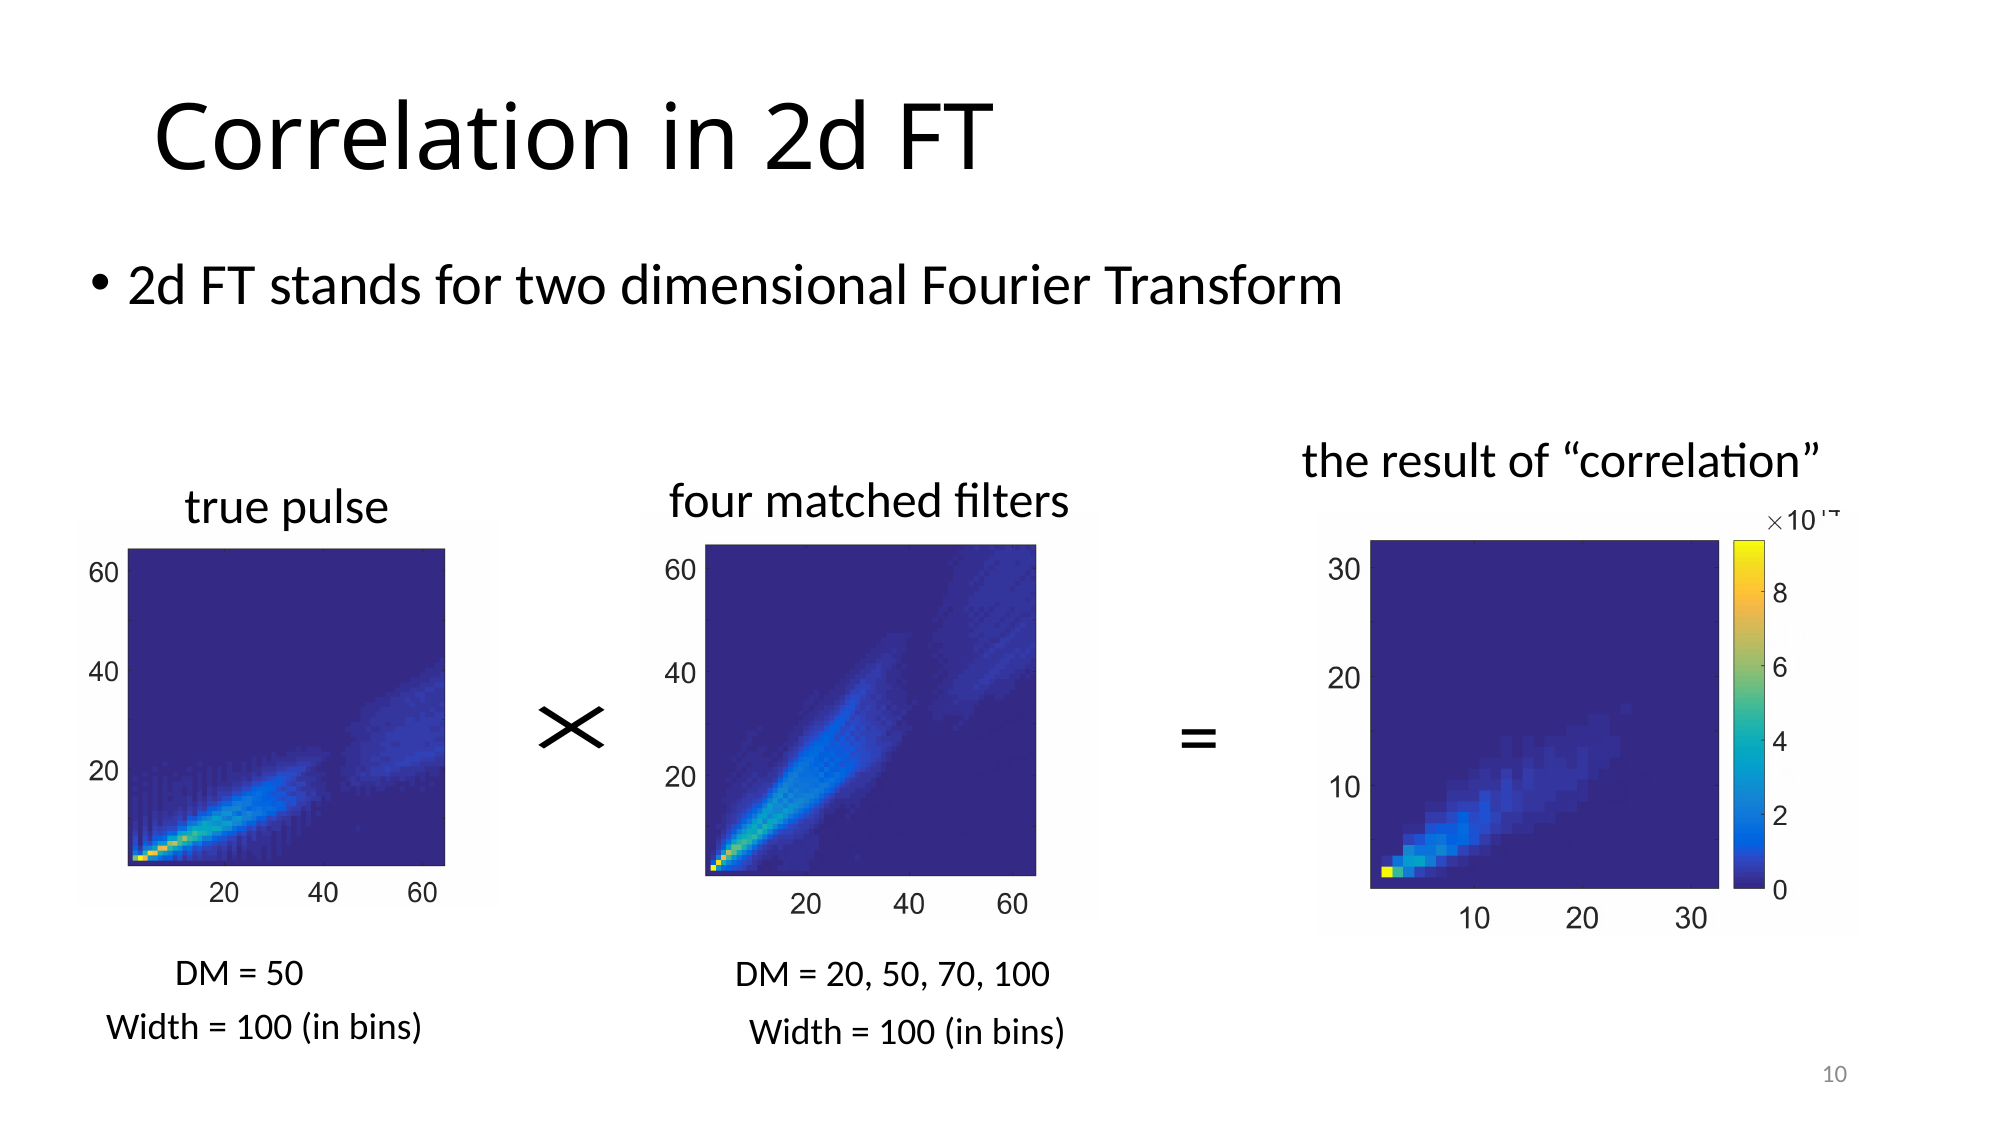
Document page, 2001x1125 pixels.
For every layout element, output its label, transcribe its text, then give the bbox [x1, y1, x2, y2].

text_box four matched filters [654, 459, 1085, 511]
title Correlation in 2d FT [137, 59, 1863, 221]
list 2d FT stands for two dimensional Fourier Transform [75, 246, 1863, 343]
text_box true pulse [169, 466, 405, 521]
picture [74, 521, 501, 908]
picture [1317, 510, 1861, 937]
text_box Width = 100 (in bins) [734, 999, 1082, 1060]
text_box the result of “correlation” [1286, 420, 1837, 496]
picture [639, 511, 1098, 922]
text_box = [1164, 675, 1236, 790]
slide_number 10 [1412, 1042, 1863, 1103]
text_box Width = 100 (in bins) [91, 994, 439, 1055]
text_box DM = 50 [160, 940, 319, 994]
text_box DM = 20, 50, 70, 100 [720, 941, 1066, 1002]
